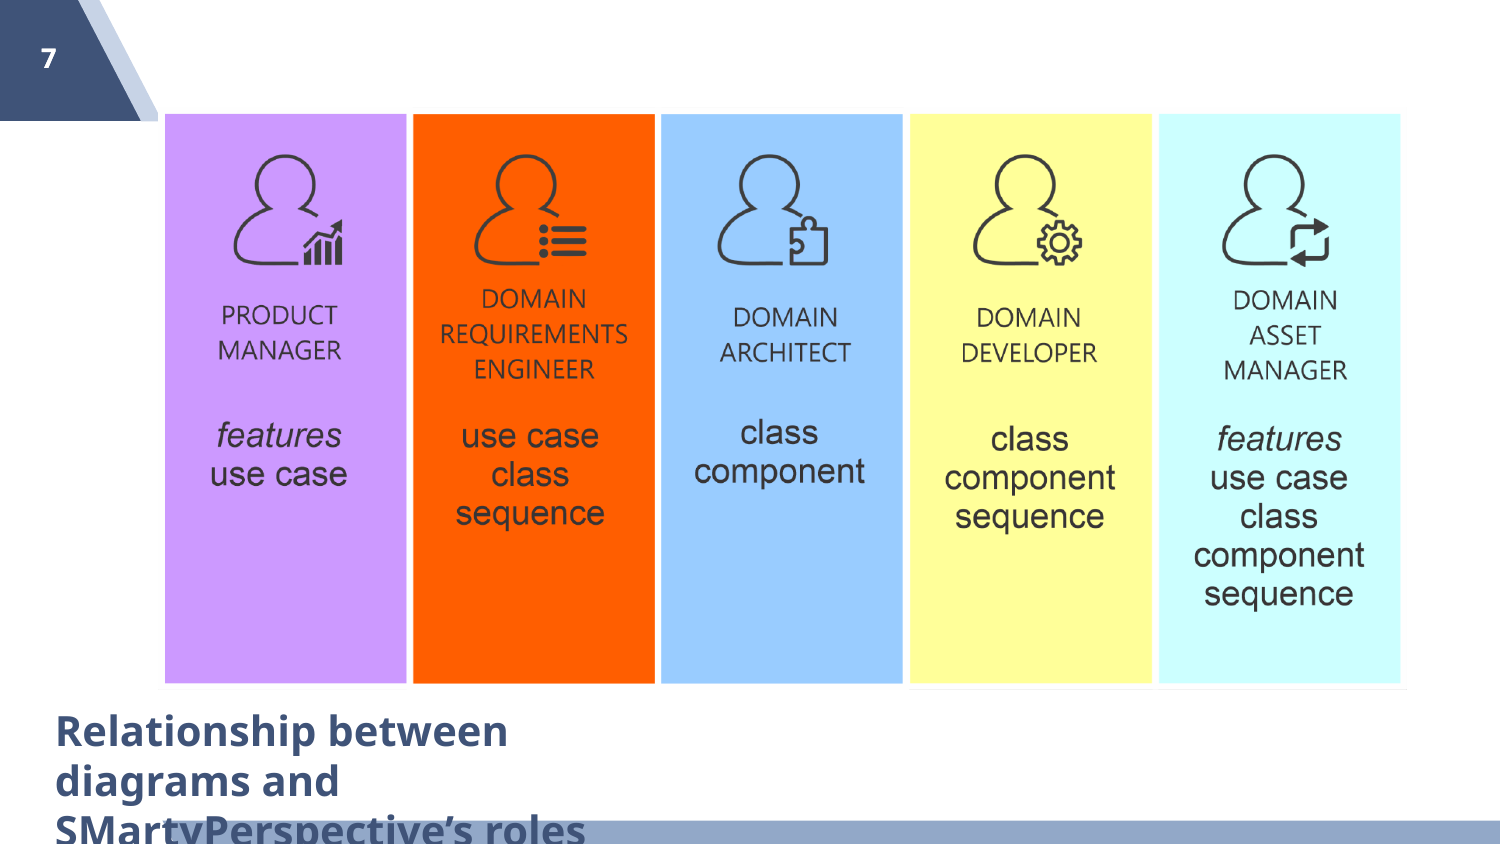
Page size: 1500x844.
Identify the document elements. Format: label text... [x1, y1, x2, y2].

slide_number ‹#› [0, 0, 98, 121]
text_box Relationship between diagrams and SMartyPerspective’s roles [39, 689, 645, 836]
picture [158, 107, 1407, 690]
